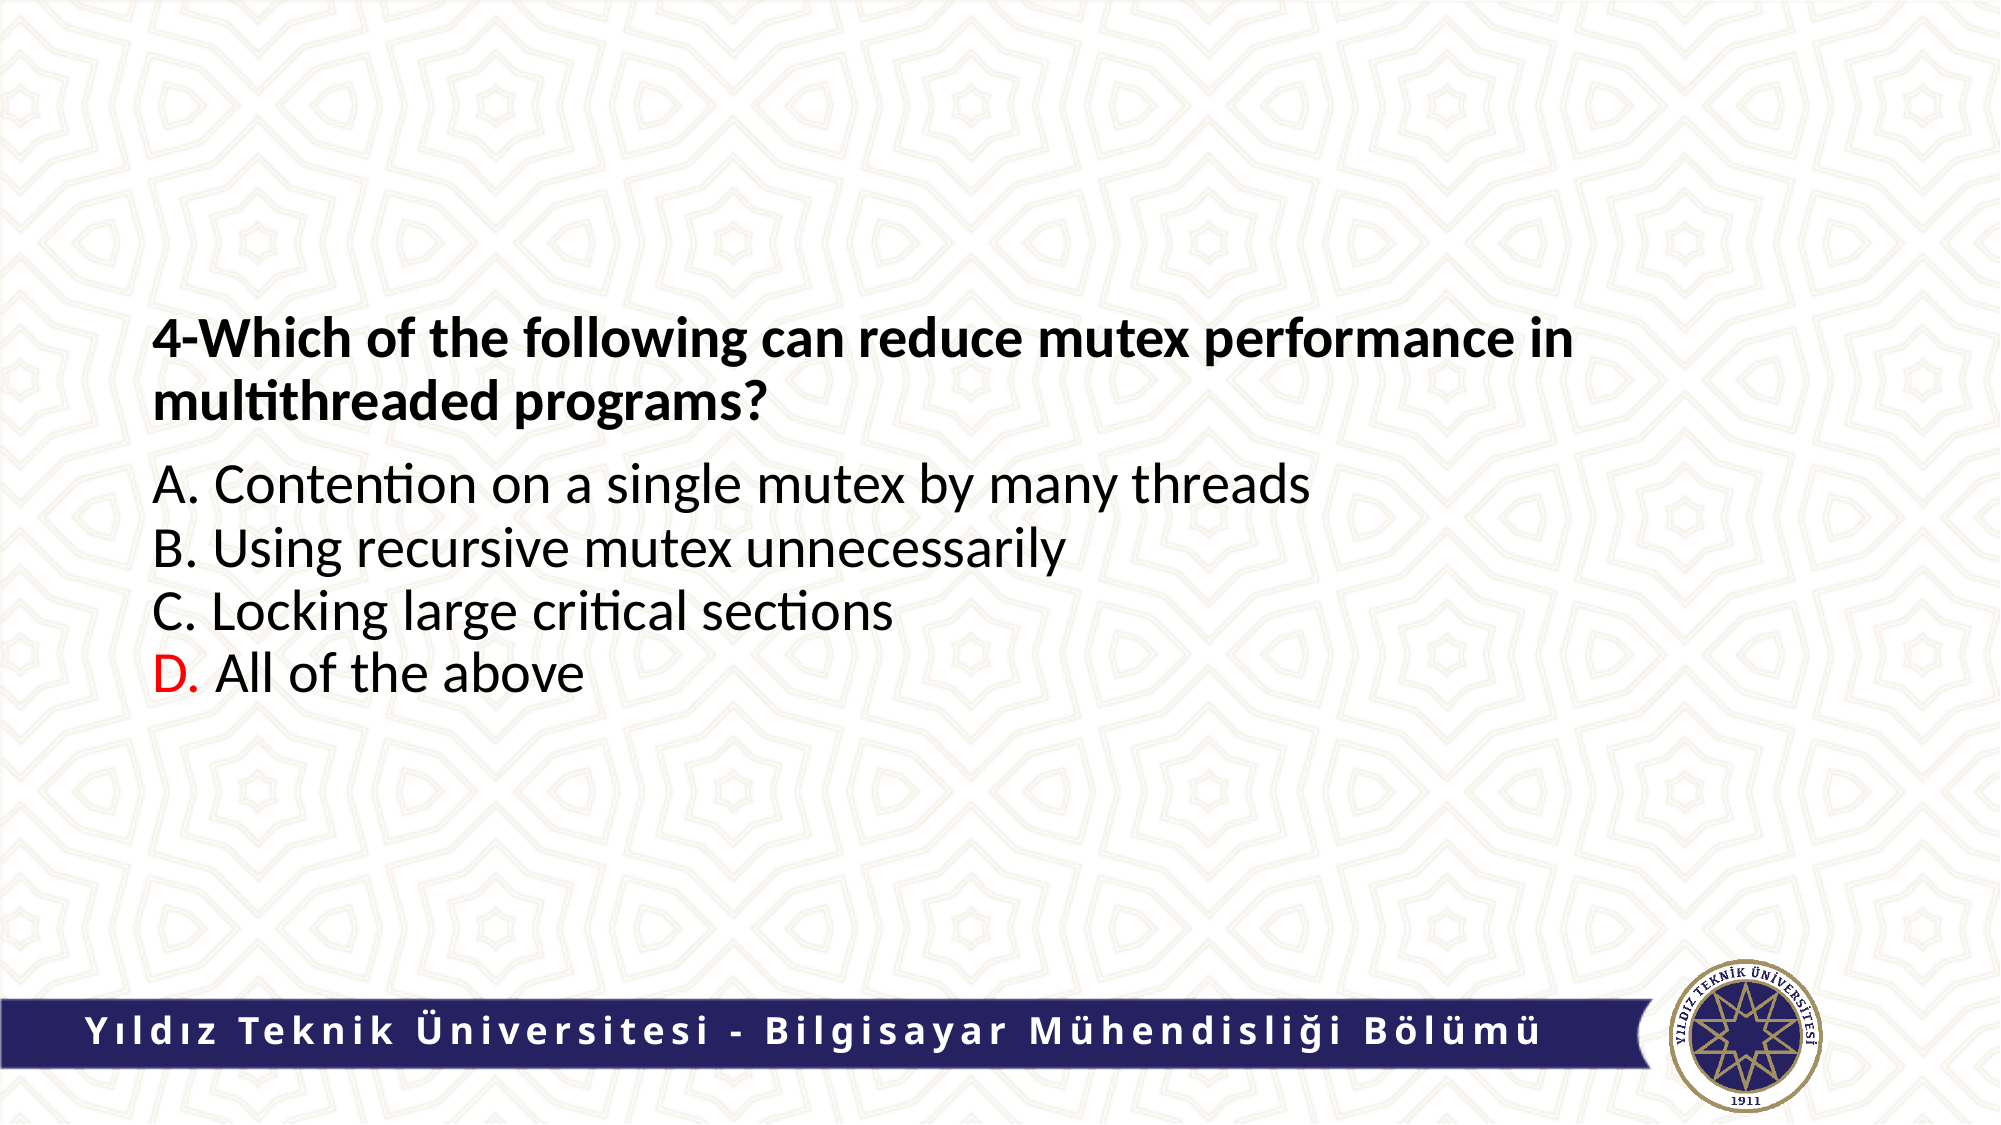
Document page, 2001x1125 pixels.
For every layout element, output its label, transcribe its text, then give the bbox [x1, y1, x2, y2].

picture [0, 0, 2000, 1125]
list 4-Which of the following can reduce mutex performance in multithreaded programs? A. Contention on a single mutex by many threads B. Using recursive mutex unnecessarily C. Locking large critical sections D. All of the above [137, 299, 1863, 982]
footer Yıldız Teknik Üniversitesi - Bilgisayar Mühendisliği Bölümü [0, 997, 1628, 1069]
